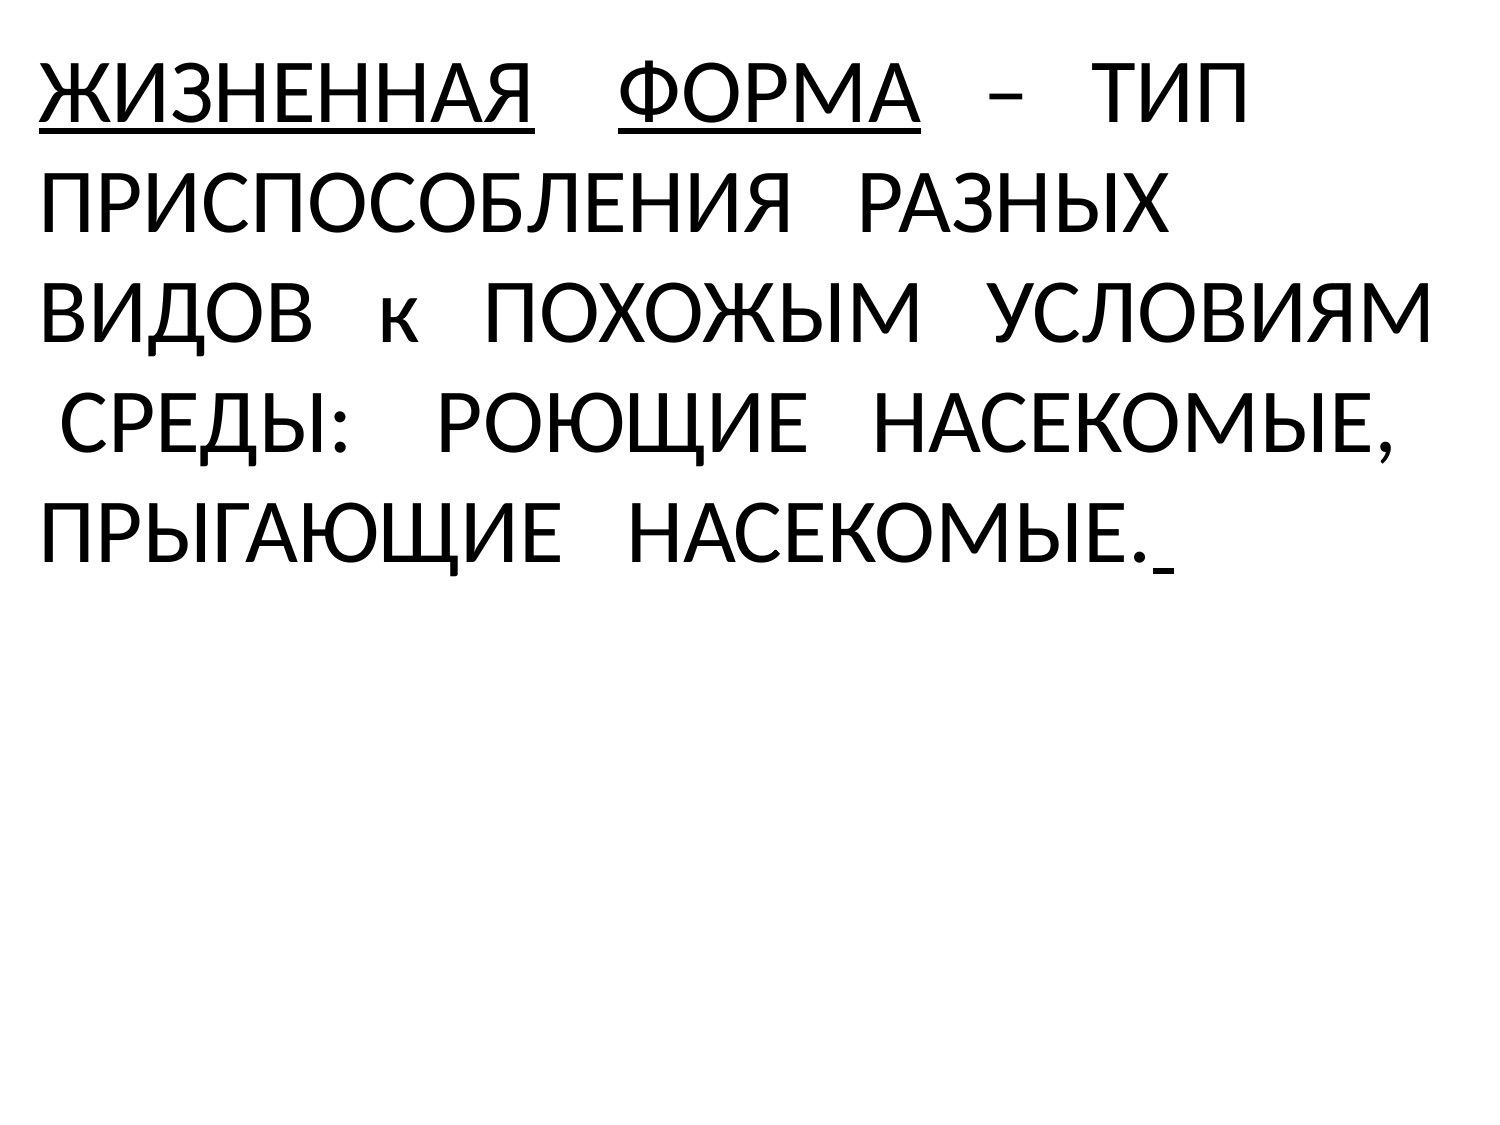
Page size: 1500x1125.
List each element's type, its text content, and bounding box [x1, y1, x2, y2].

title ЖИЗНЕННАЯ ФОРМА – ТИП ПРИСПОСОБЛЕНИЯ РАЗНЫХ ВИДОВ к ПОХОЖЫМ УСЛОВИЯМ СРЕДЫ: РОЮЩИЕ НАСЕКОМЫЕ, ПРЫГАЮЩИЕ НАСЕКОМЫЕ. [23, 23, 1477, 1102]
